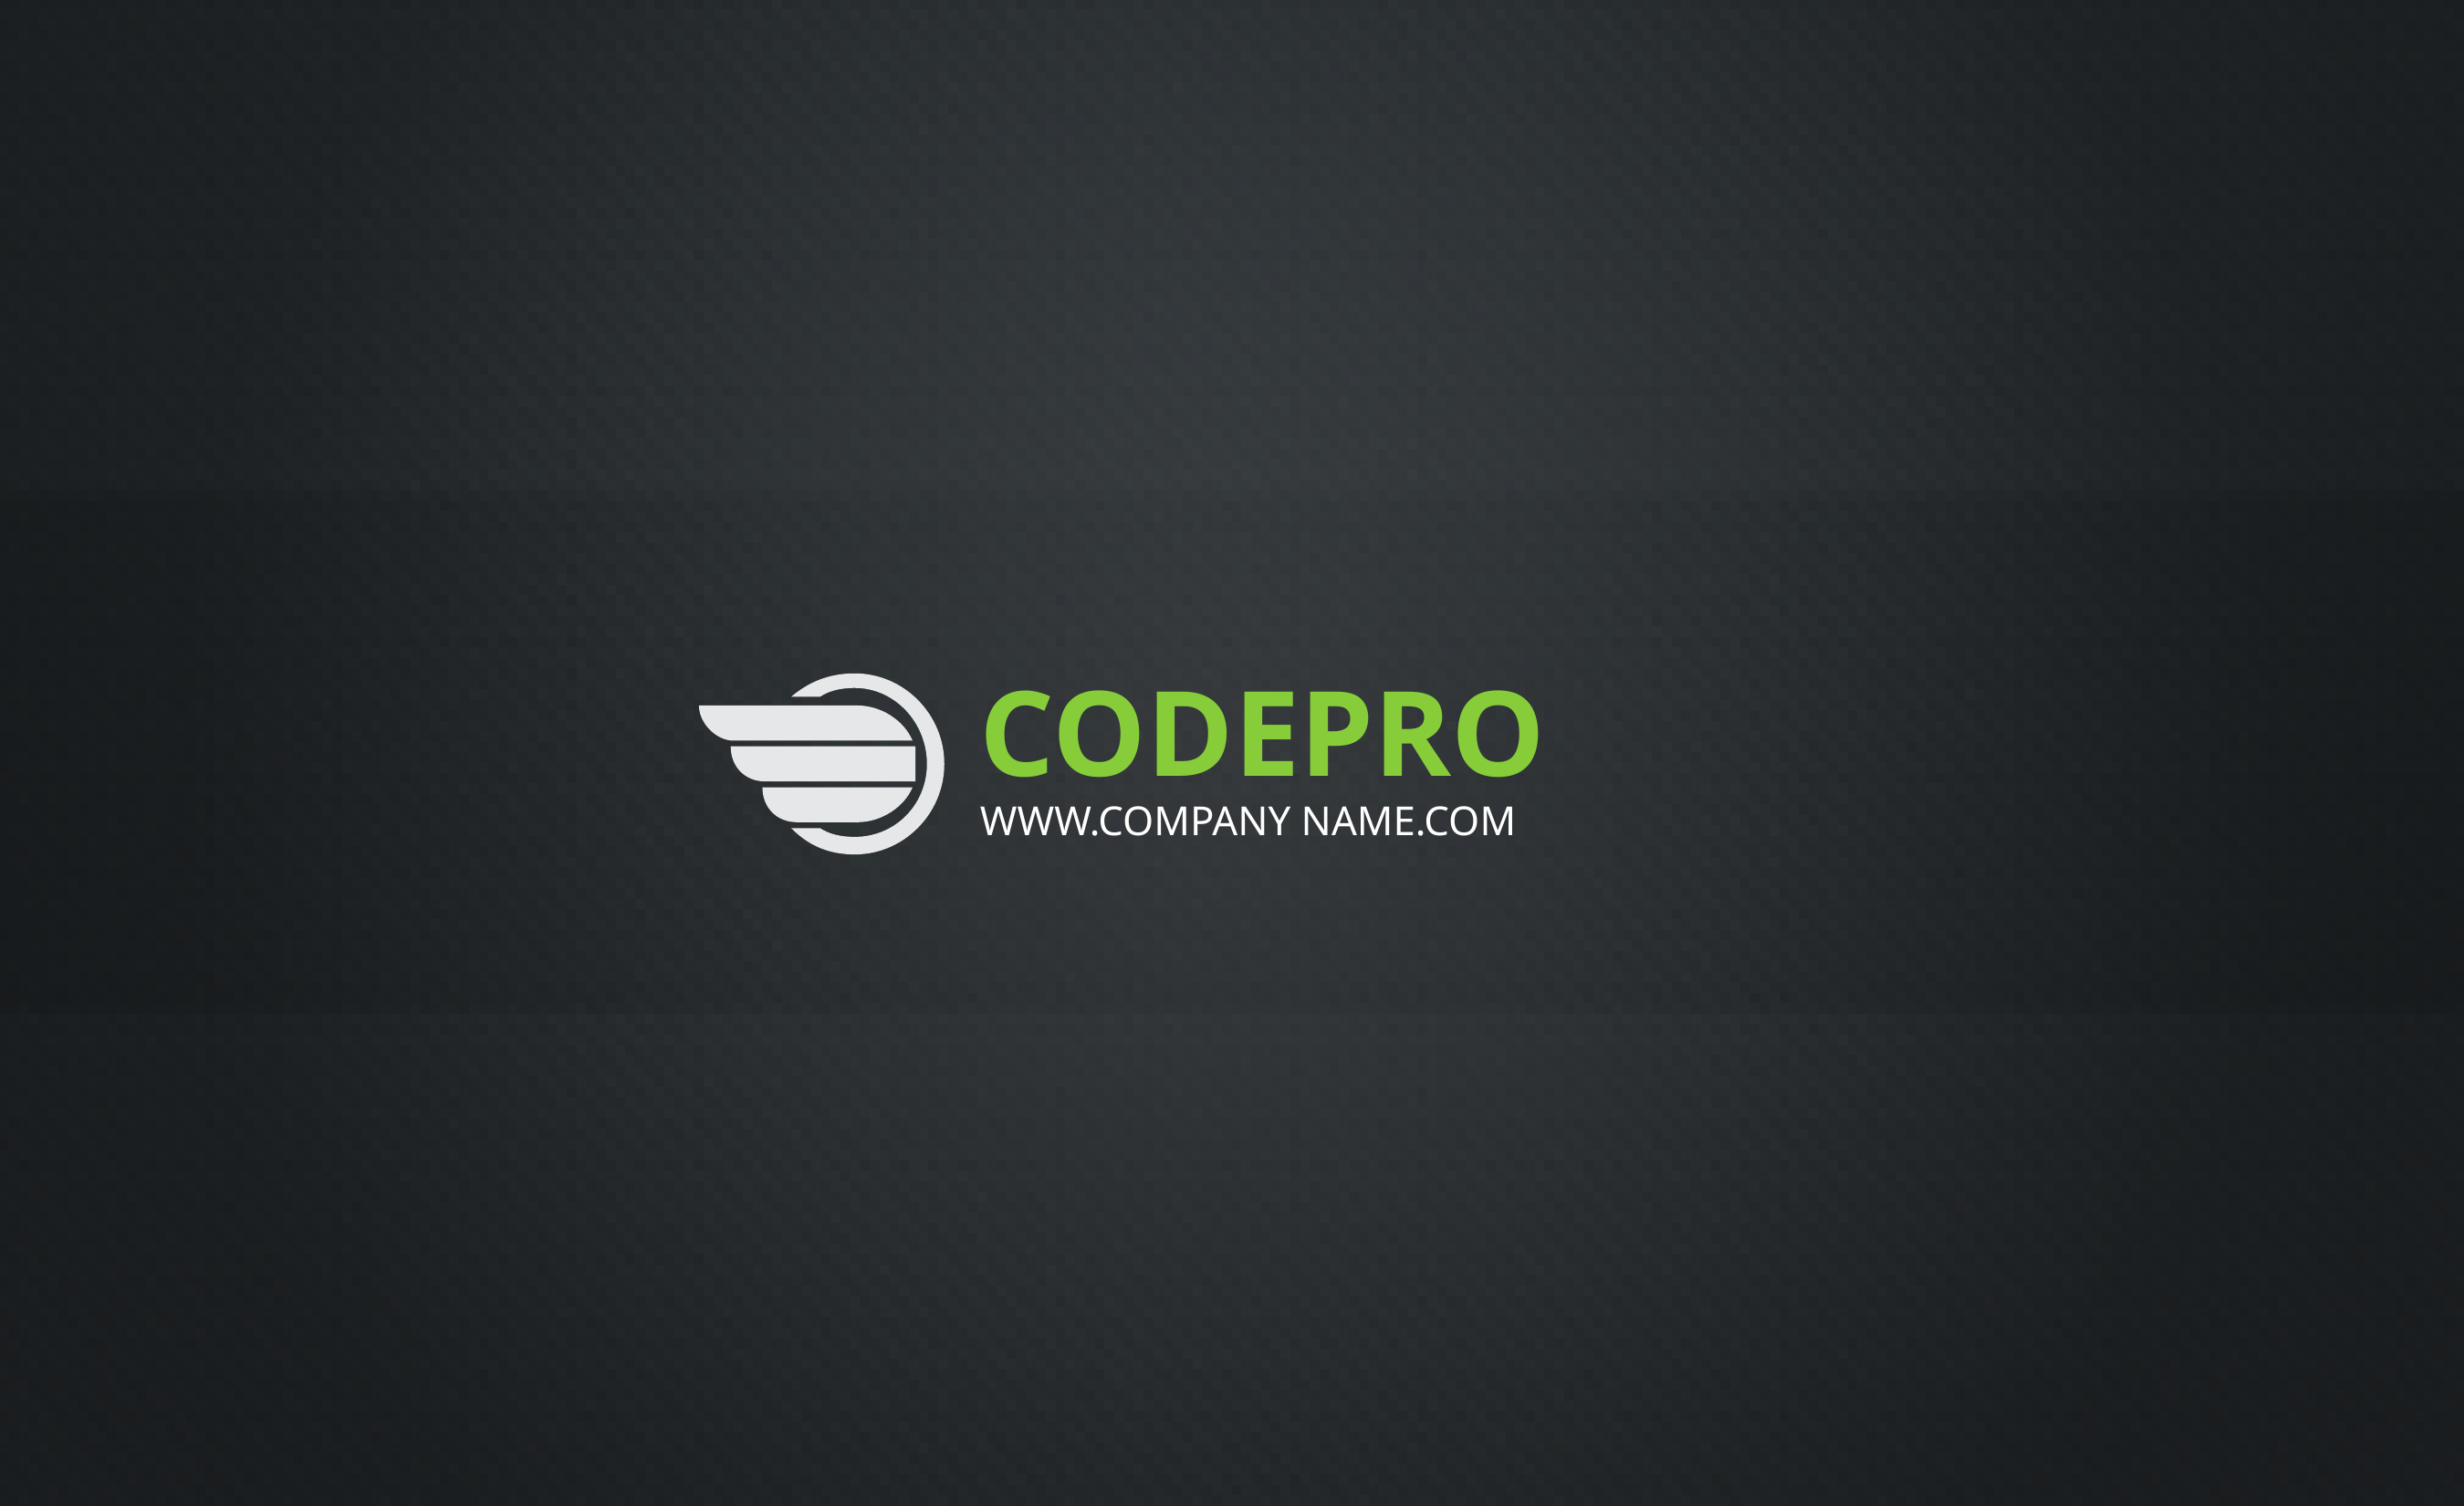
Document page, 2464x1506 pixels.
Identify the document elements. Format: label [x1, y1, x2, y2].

picture [0, 0, 2464, 1506]
text_box [698, 673, 945, 855]
text_box [966, 651, 1766, 853]
